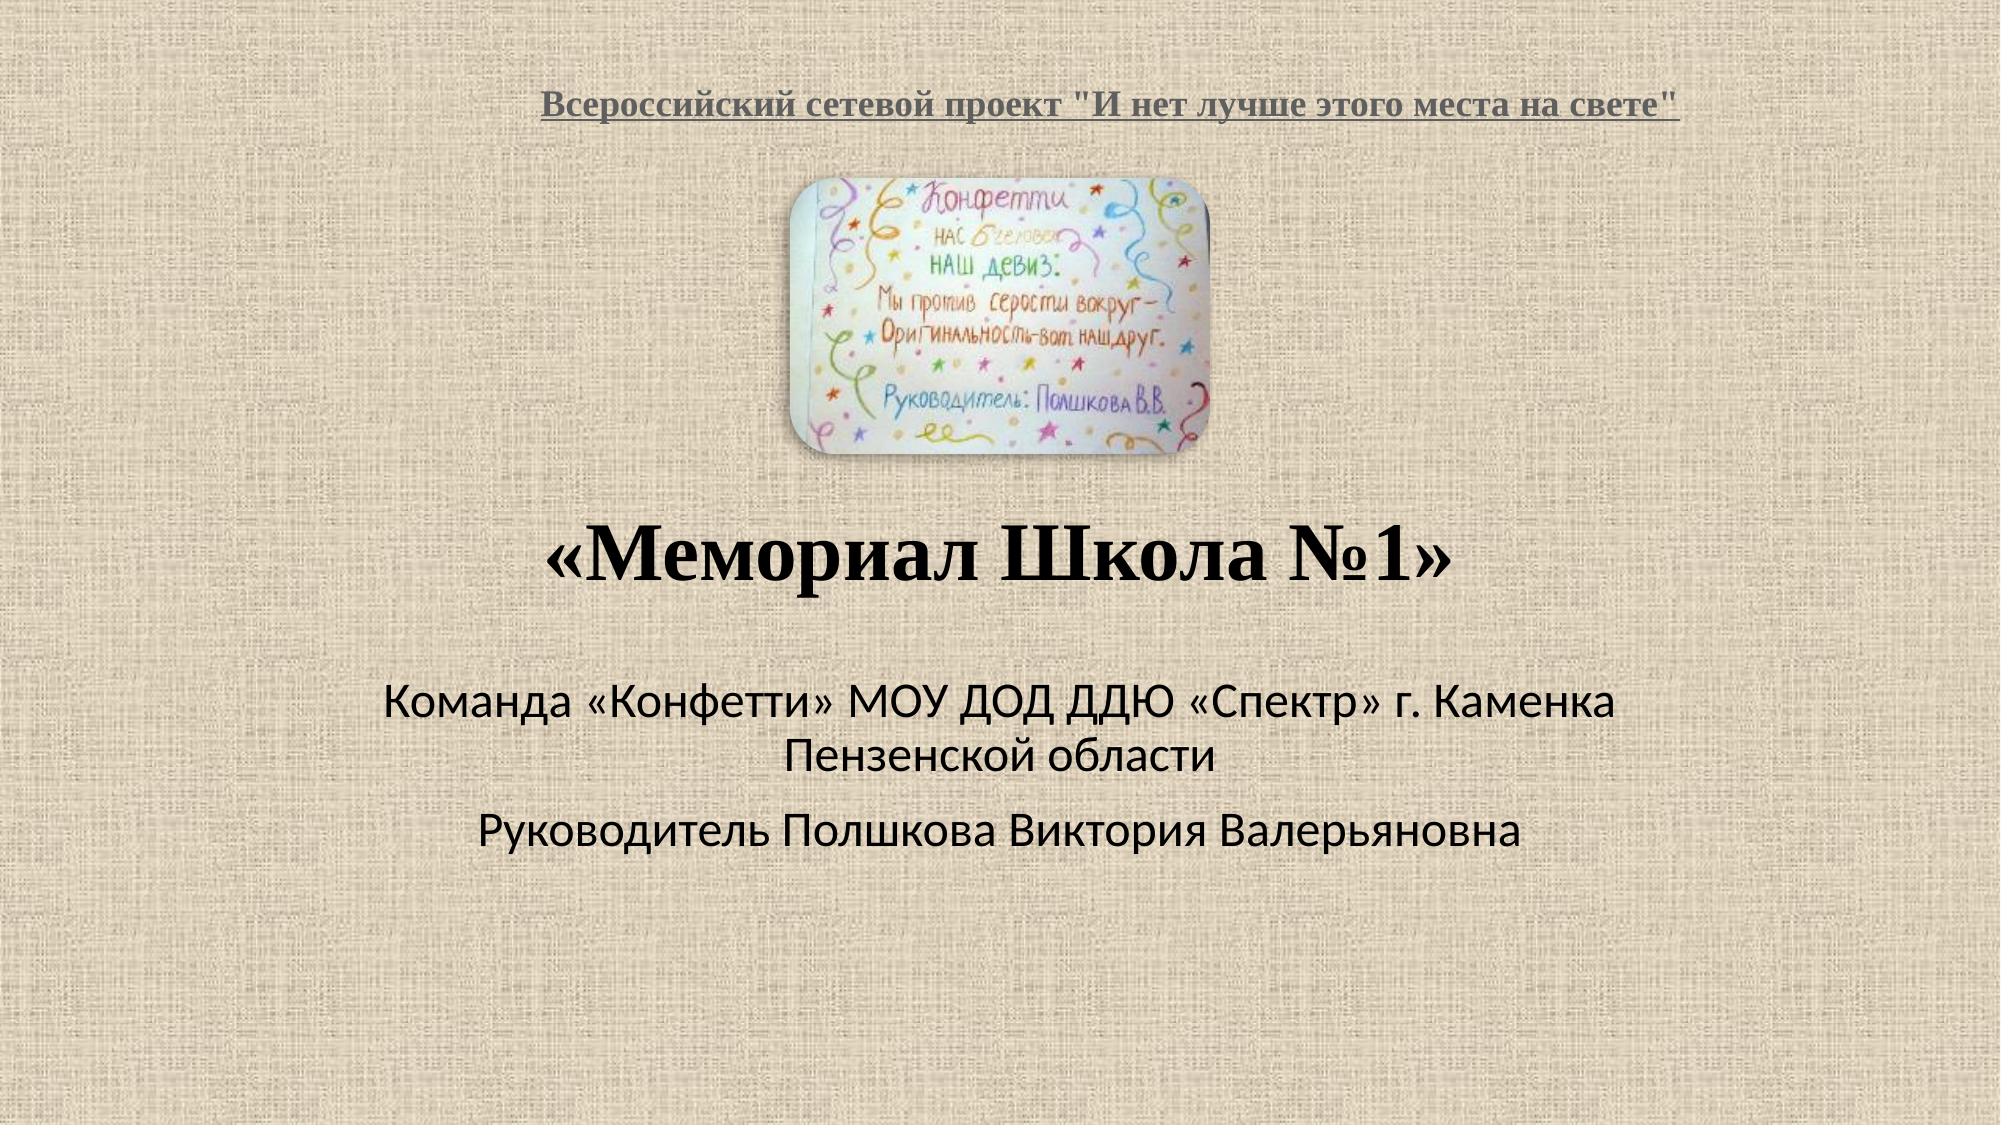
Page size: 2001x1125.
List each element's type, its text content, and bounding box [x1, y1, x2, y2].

title «Мемориал Школа №1» [249, 402, 1750, 606]
picture [0, 0, 2001, 1125]
text_box Всероссийский сетевой проект "И нет лучше этого места на свете" [470, 71, 1750, 132]
subtitle Команда «Конфетти» МОУ ДОД ДДЮ «Спектр» г. Каменка Пензенской области Руководитель Полшкова Виктория Валерьяновна [249, 666, 1750, 939]
